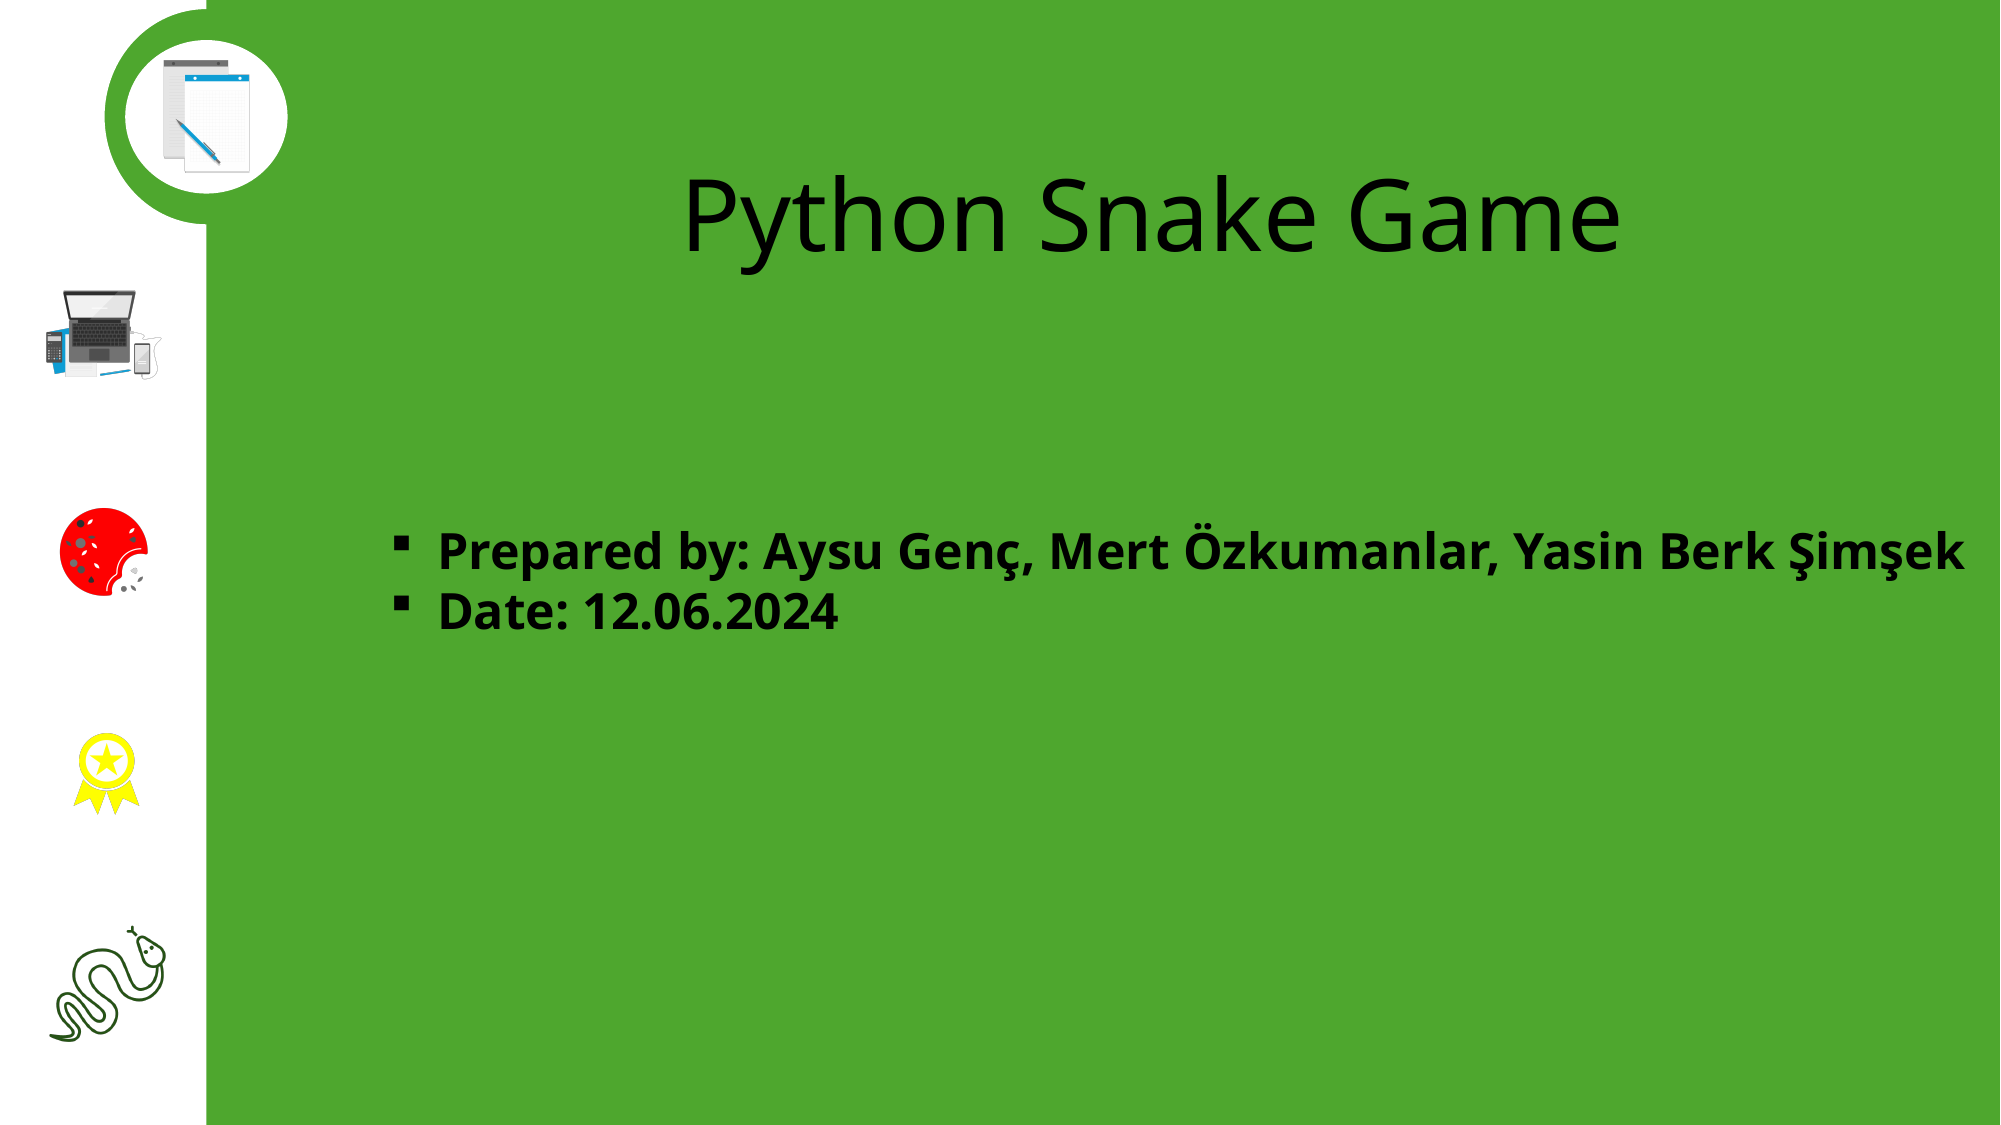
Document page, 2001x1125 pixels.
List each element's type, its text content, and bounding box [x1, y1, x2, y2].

picture [34, 265, 172, 403]
picture [37, 704, 175, 842]
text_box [124, 39, 289, 195]
text_box Prepared by: Aysu Genç, Mert Özkumanlar, Yasin Berk Şimşek Date: 12.06.2024 [375, 511, 1981, 647]
text_box [0, 0, 209, 1125]
picture [37, 914, 175, 1052]
text_box Python Snake Game [581, 143, 1700, 279]
picture [34, 482, 172, 620]
